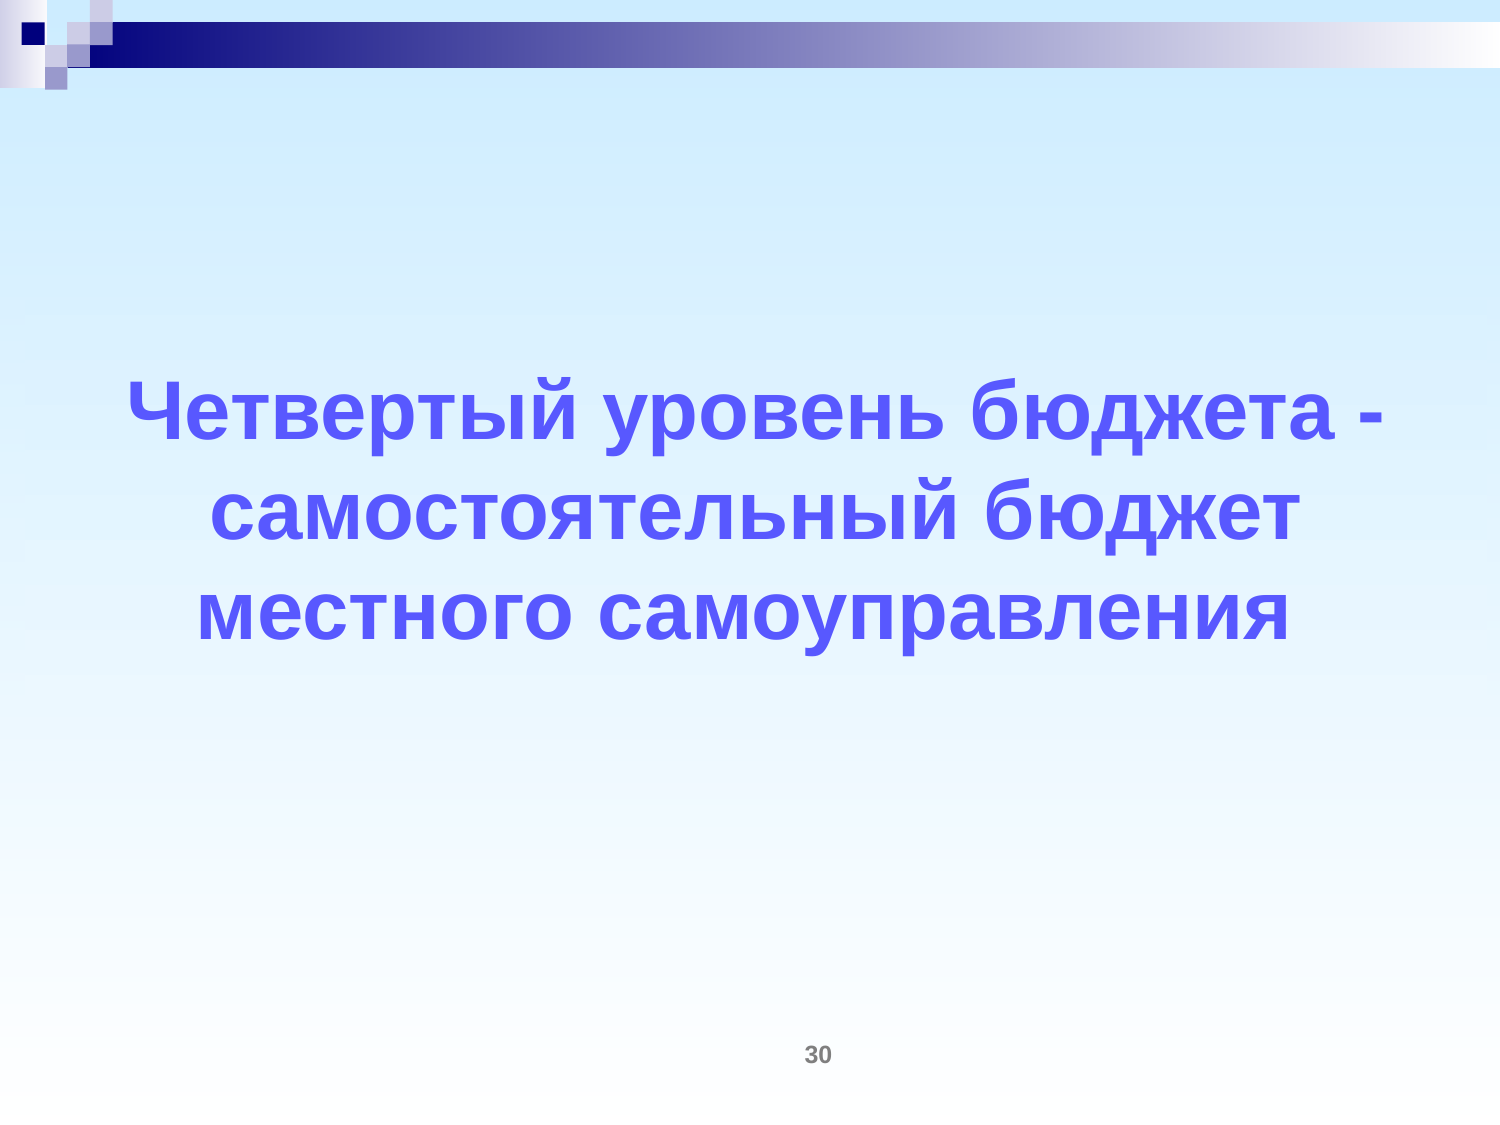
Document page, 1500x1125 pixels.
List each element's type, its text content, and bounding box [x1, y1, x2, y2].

text_box 30 [712, 1023, 925, 1084]
title Четвертый уровень бюджета - самостоятельный бюджет местного самоуправления [24, 299, 1488, 713]
